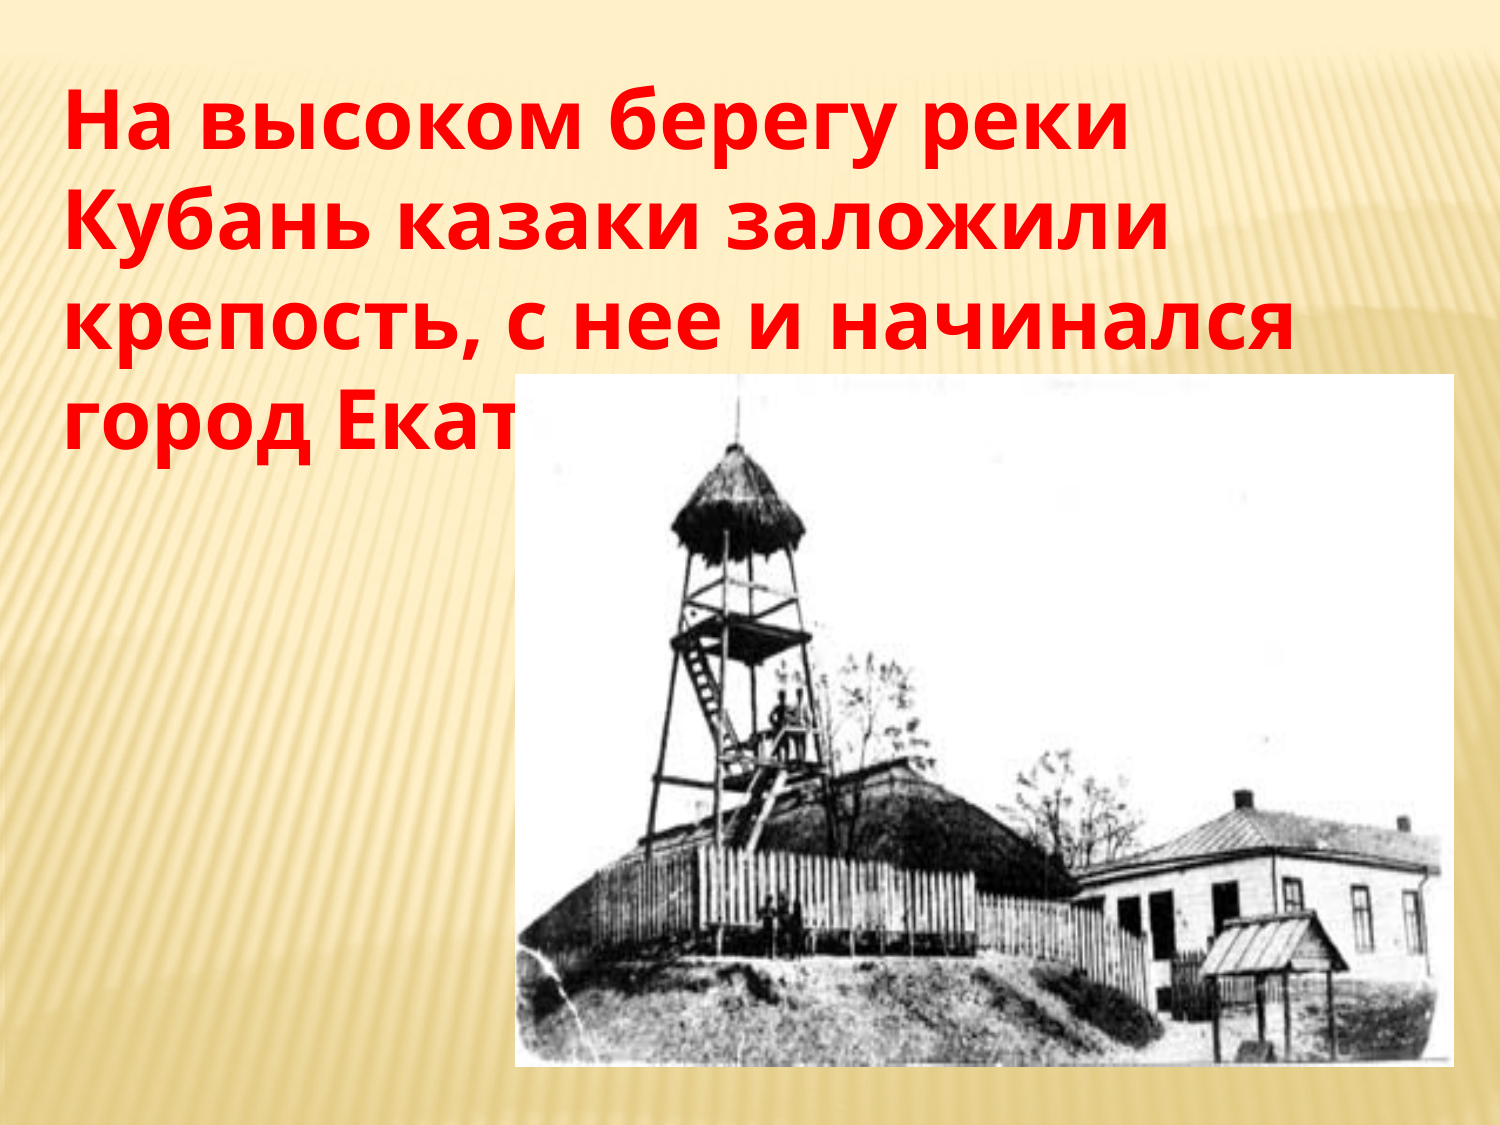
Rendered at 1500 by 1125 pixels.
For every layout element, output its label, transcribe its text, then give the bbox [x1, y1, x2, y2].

text_box На высоком берегу реки Кубань казаки заложили крепость, с нее и начинался город Екатеринодар. [46, 58, 1430, 474]
picture [515, 374, 1454, 1067]
